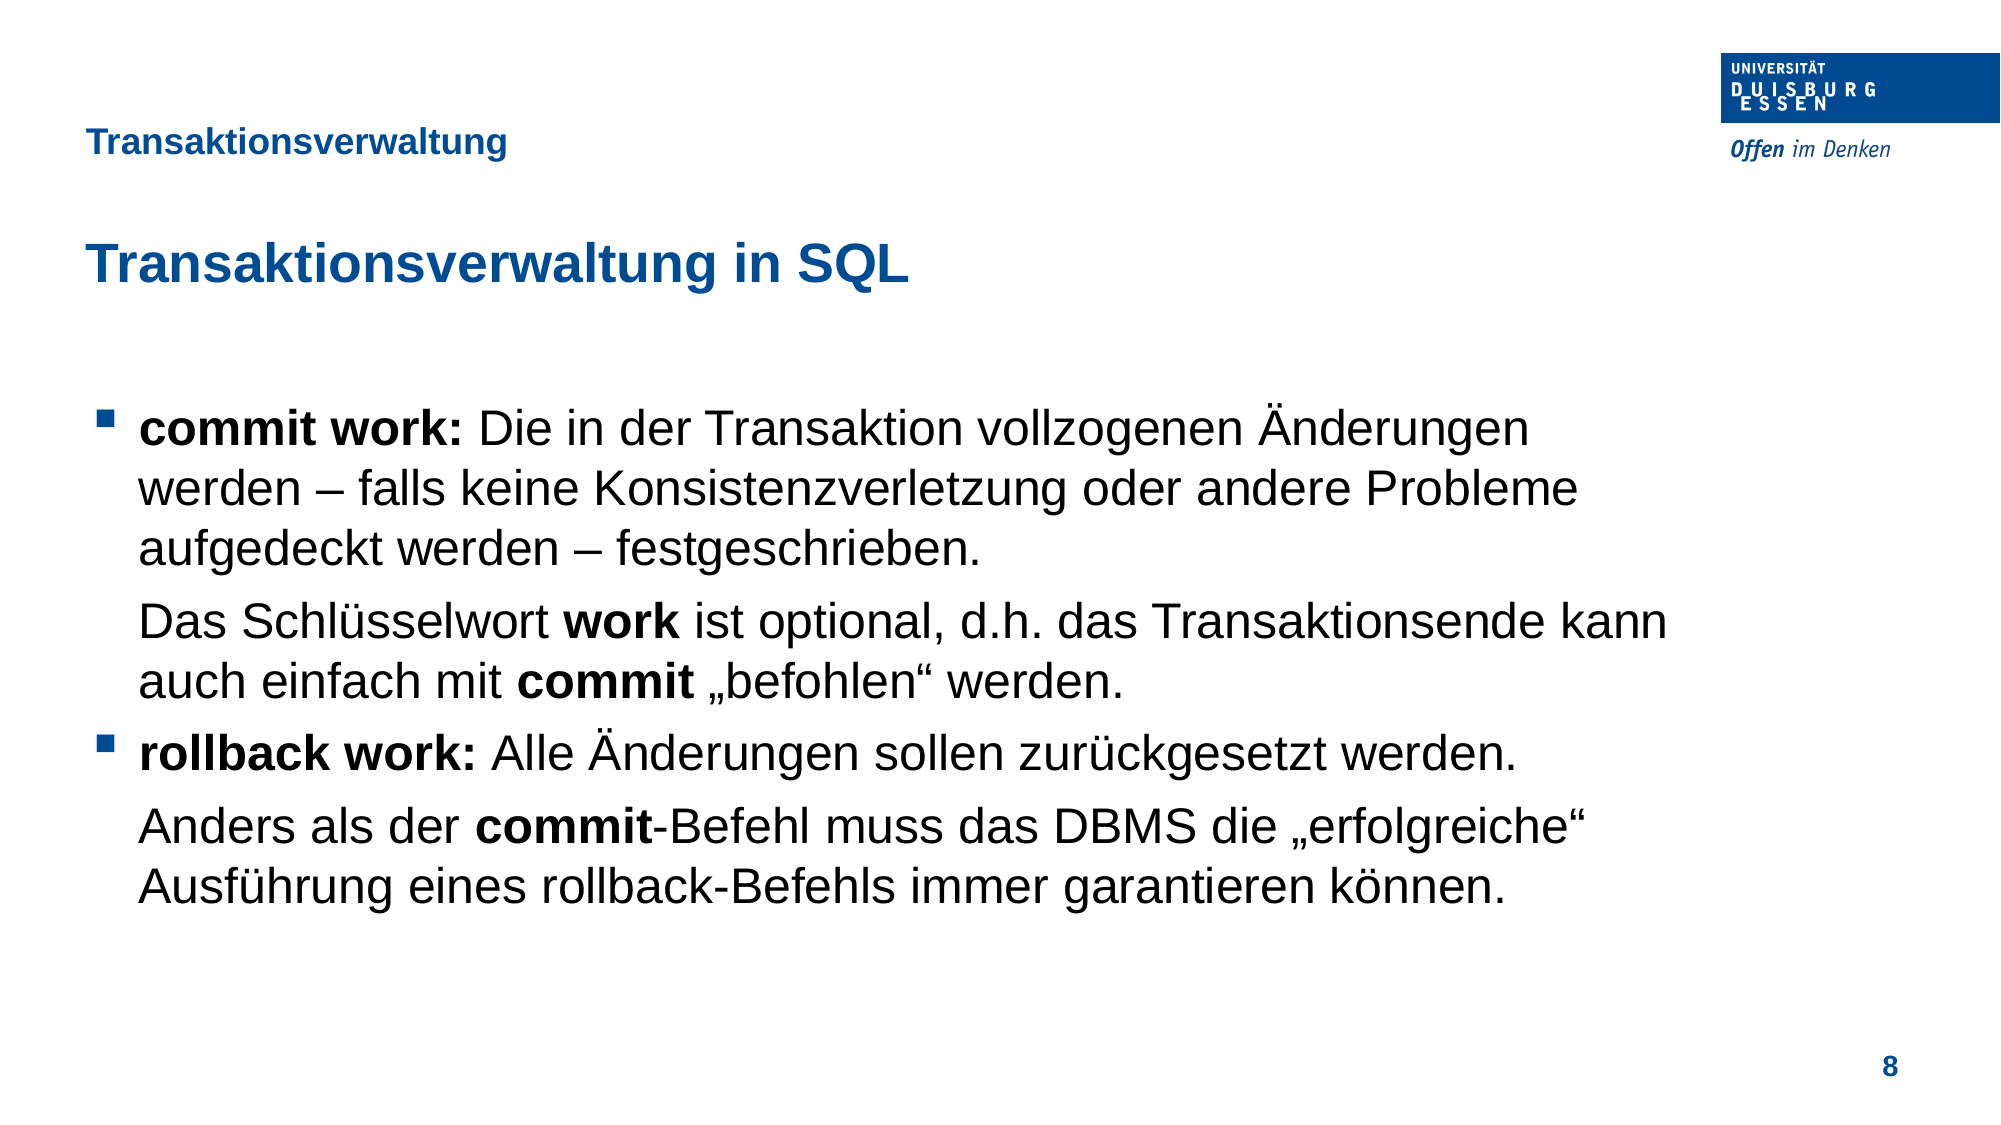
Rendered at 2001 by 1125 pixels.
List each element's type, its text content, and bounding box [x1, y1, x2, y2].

list Transaktionsverwaltung [85, 122, 1694, 163]
slide_number 8 [1677, 1039, 1914, 1081]
list commit work: Die in der Transaktion vollzogenen Änderungen werden – falls keine Konsistenzverletzung oder andere Probleme aufgedeckt werden – festgeschrieben. Das Schlüsselwort work ist optional, d.h. das Transaktionsende kann auch einfach mit commit „befohlen“ werden. rollback work: Alle Änderungen sollen zurückgesetzt werden. Anders als der commit-Befehl muss das DBMS die „erfolgreiche“ Ausführung eines rollback-Befehls immer garantieren können. [85, 388, 1694, 954]
list Transaktionsverwaltung in SQL [85, 227, 1694, 303]
picture [1721, 53, 2000, 162]
